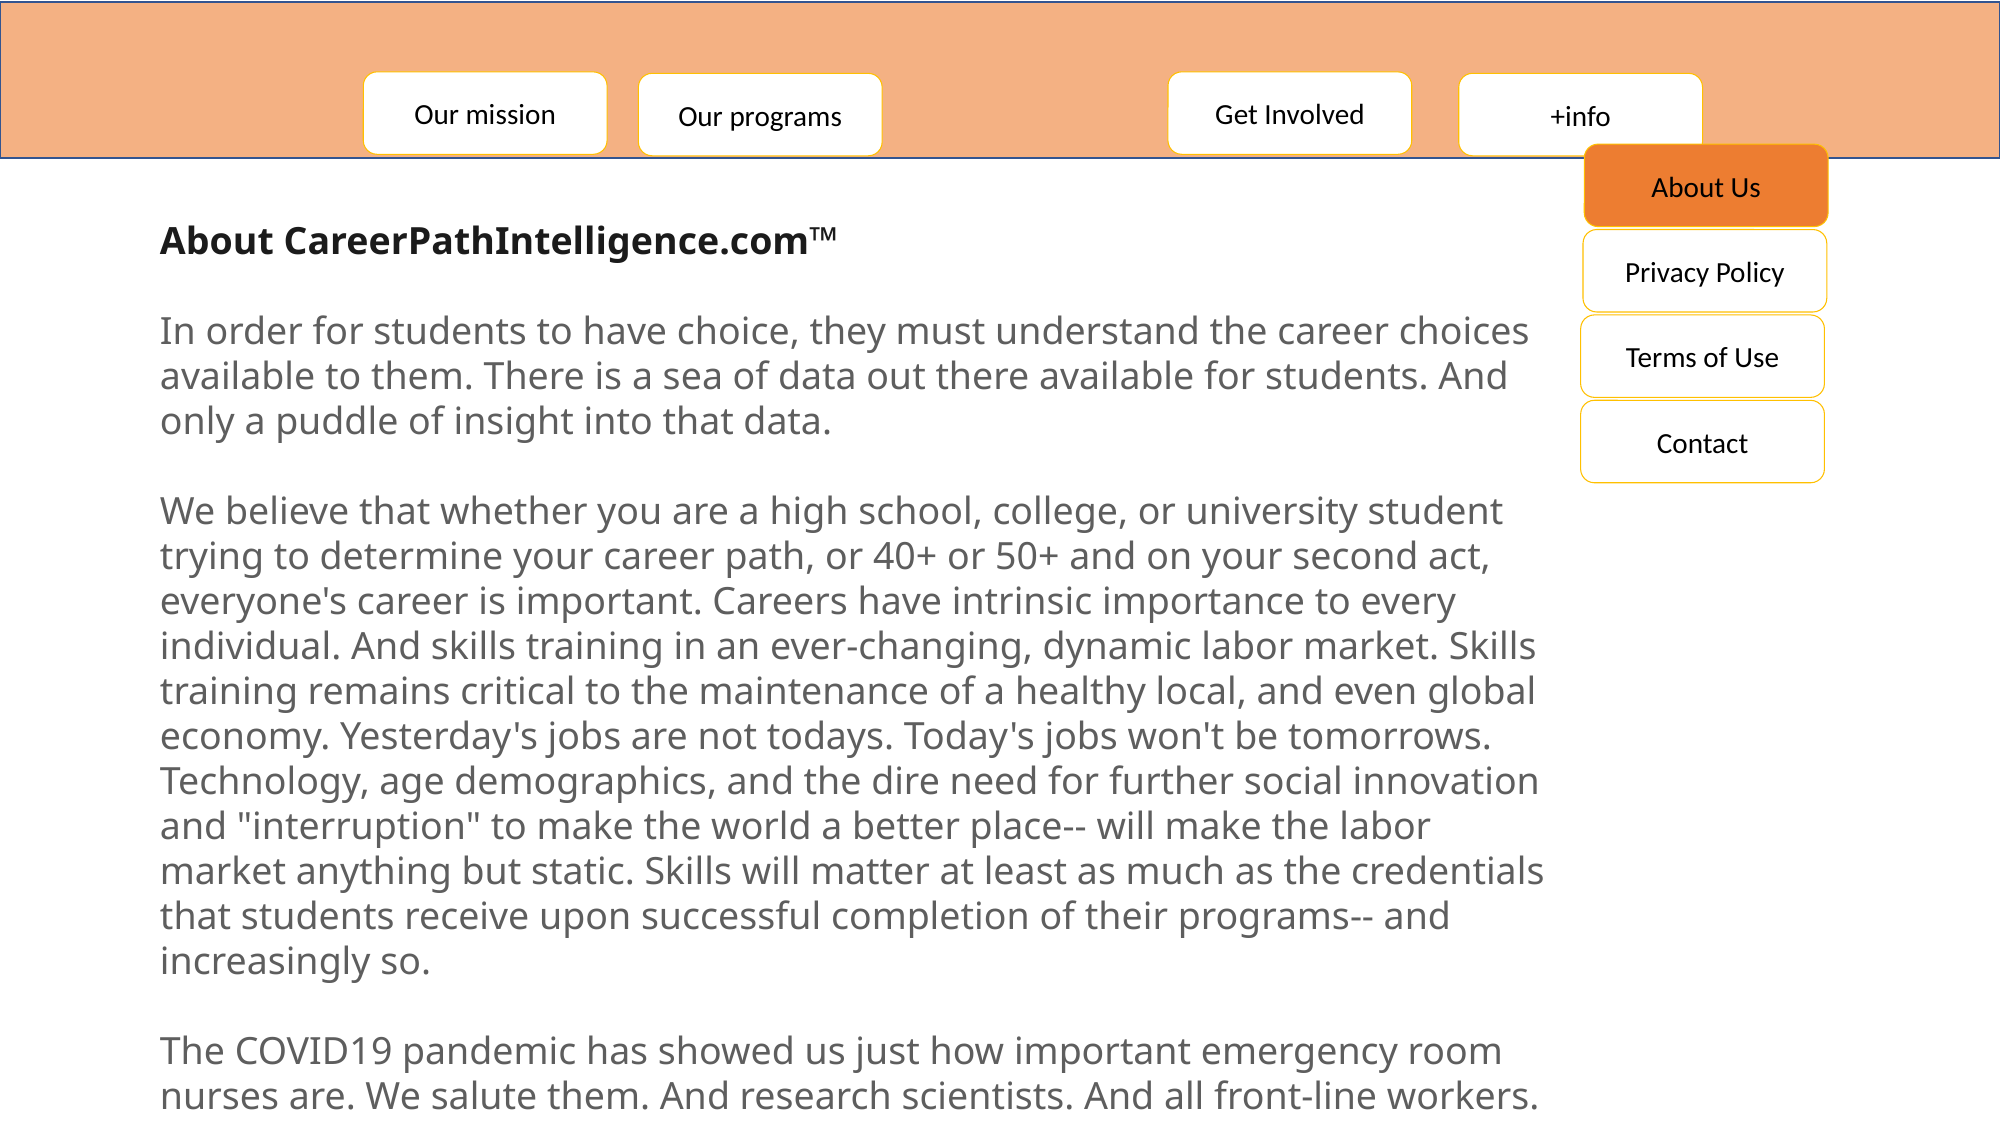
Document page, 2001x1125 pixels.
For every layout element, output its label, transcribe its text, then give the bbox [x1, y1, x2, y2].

text_box About Us [1583, 143, 1829, 228]
text_box Contact [1580, 399, 1825, 484]
text_box Privacy Policy [1582, 228, 1828, 313]
text_box [0, 1, 2000, 159]
text_box Get Involved [1167, 71, 1413, 155]
text_box About CareerPathIntelligence.com™️ In order for students to have choice, they must understand the career choices available to them. There is a sea of data out there available for students. And only a puddle of insight into that data. We believe that whether you are a high school, college, or university student trying to determine your career path, or 40+ or 50+ and on your second act, everyone's career is important. Careers have intrinsic importance to every individual. And skills training in an ever-changing, dynamic labor market. Skills training remains critical to the maintenance of a healthy local, and even global economy. Yesterday's jobs are not todays. Today's jobs won't be tomorrows. Technology, age demographics, and the dire need for further social innovation and "interruption" to make the world a better place-- will make the labor market anything but static. Skills will matter at least as much as the credentials that students receive upon successful completion of their programs-- and increasingly so. The COVID19 pandemic has showed us just how important emergency room nurses are. We salute them. And research scientists. And all front-line workers. But what about the dire need for pilots, truck drivers and trades people? There are literally tens of thousands of distinctly identifiable occupations. Is there such a thing as too much choice? Not if, in our view, there are resources to help individuals discern among these choices-- at each stage of their careers. Understanding the dynamic labor market demand, and the pathway to professional status, is almost as important as the passion that individuals must bring to be successful in their roles. Such an understanding is always a prerequisite to that passion. Along with our affiliate site, TradeSchoolExpert.comTM, which provides demographic research reports and consulting services to investor groups in relation to the vocational training sector, we are striving to make the world a better place. We strive to be “do-gooders”, and this is the hill that we die, or thrive on. [145, 209, 1567, 1125]
text_box Terms of Use [1580, 314, 1825, 398]
text_box +info [1458, 72, 1704, 157]
text_box Our mission [362, 71, 608, 155]
text_box Our programs [637, 72, 883, 157]
